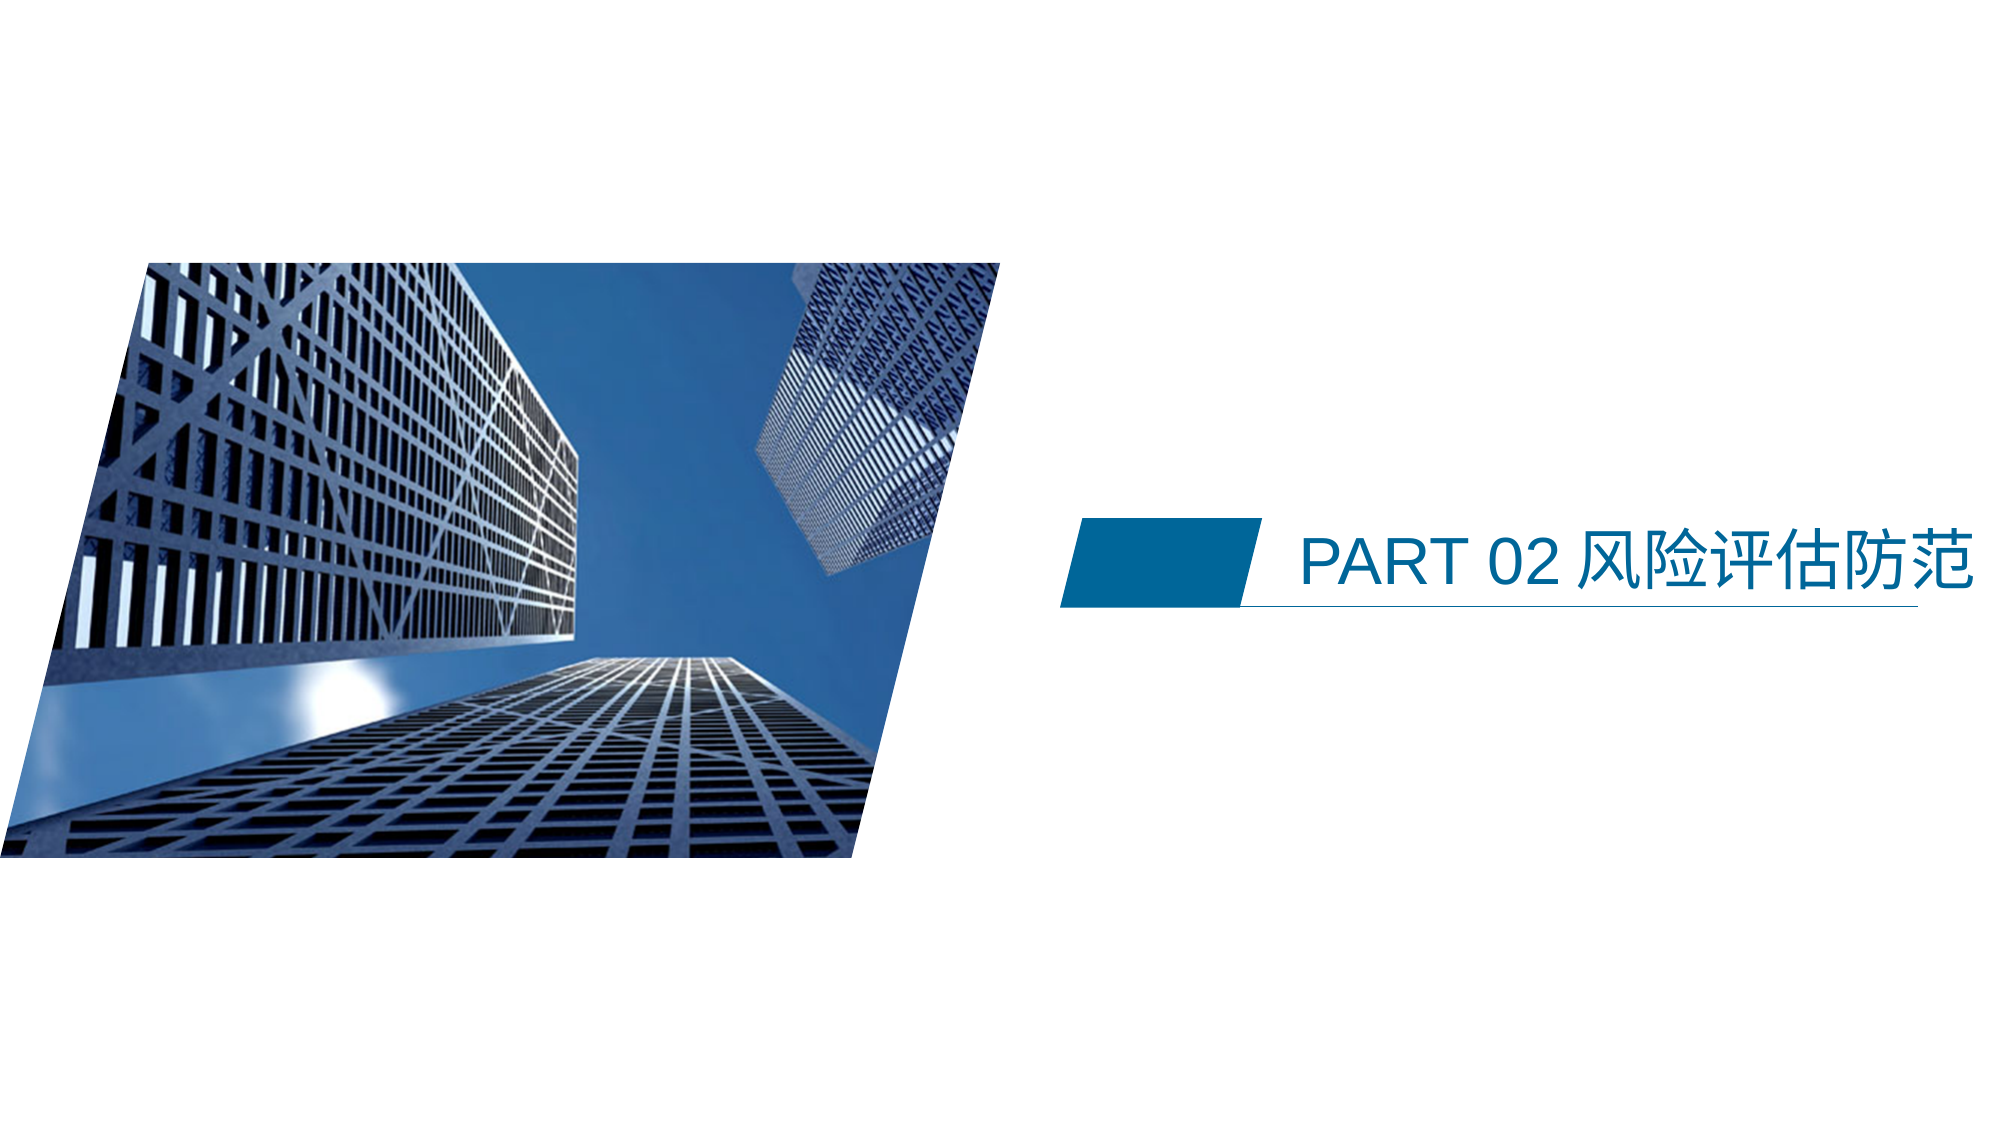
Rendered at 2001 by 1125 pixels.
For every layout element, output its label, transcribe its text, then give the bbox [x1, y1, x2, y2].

text_box [1060, 518, 1263, 608]
picture [0, 262, 1001, 858]
text_box 风险评估防范 [1560, 510, 2000, 606]
text_box PART 02 [1283, 510, 1560, 605]
